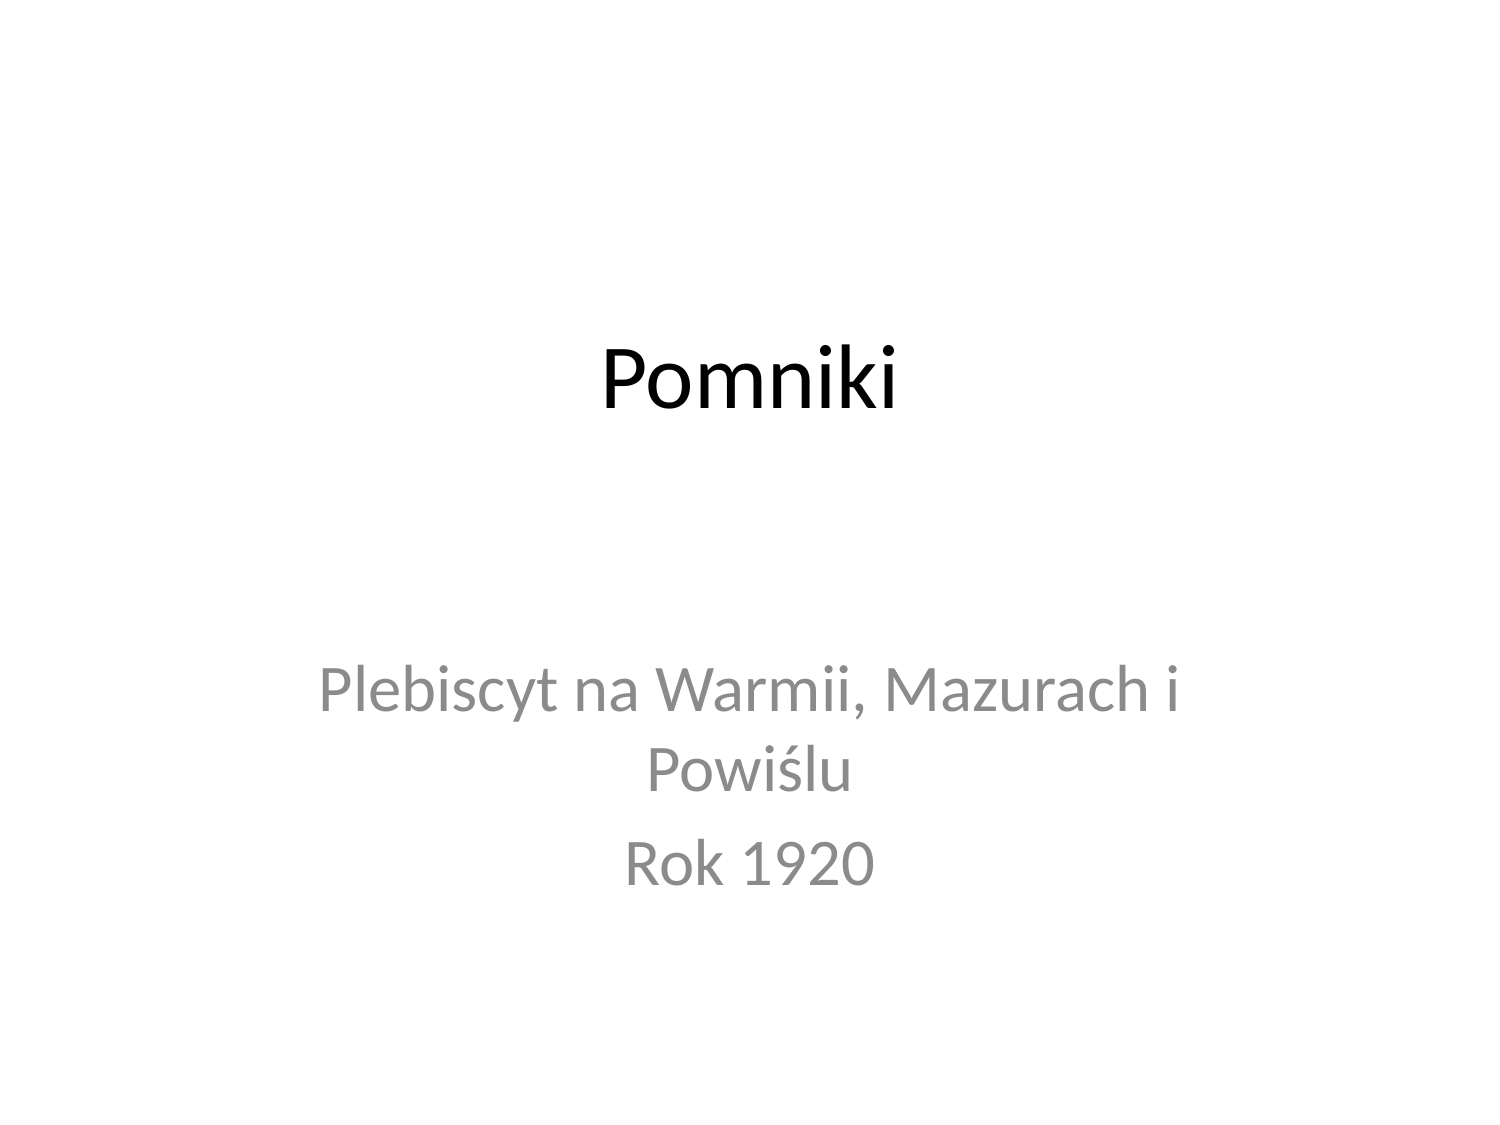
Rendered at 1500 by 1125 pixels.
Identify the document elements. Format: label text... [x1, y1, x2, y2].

title Pomniki [112, 152, 1388, 591]
subtitle Plebiscyt na Warmii, Mazurach i Powiślu Rok 1920 [225, 637, 1275, 925]
